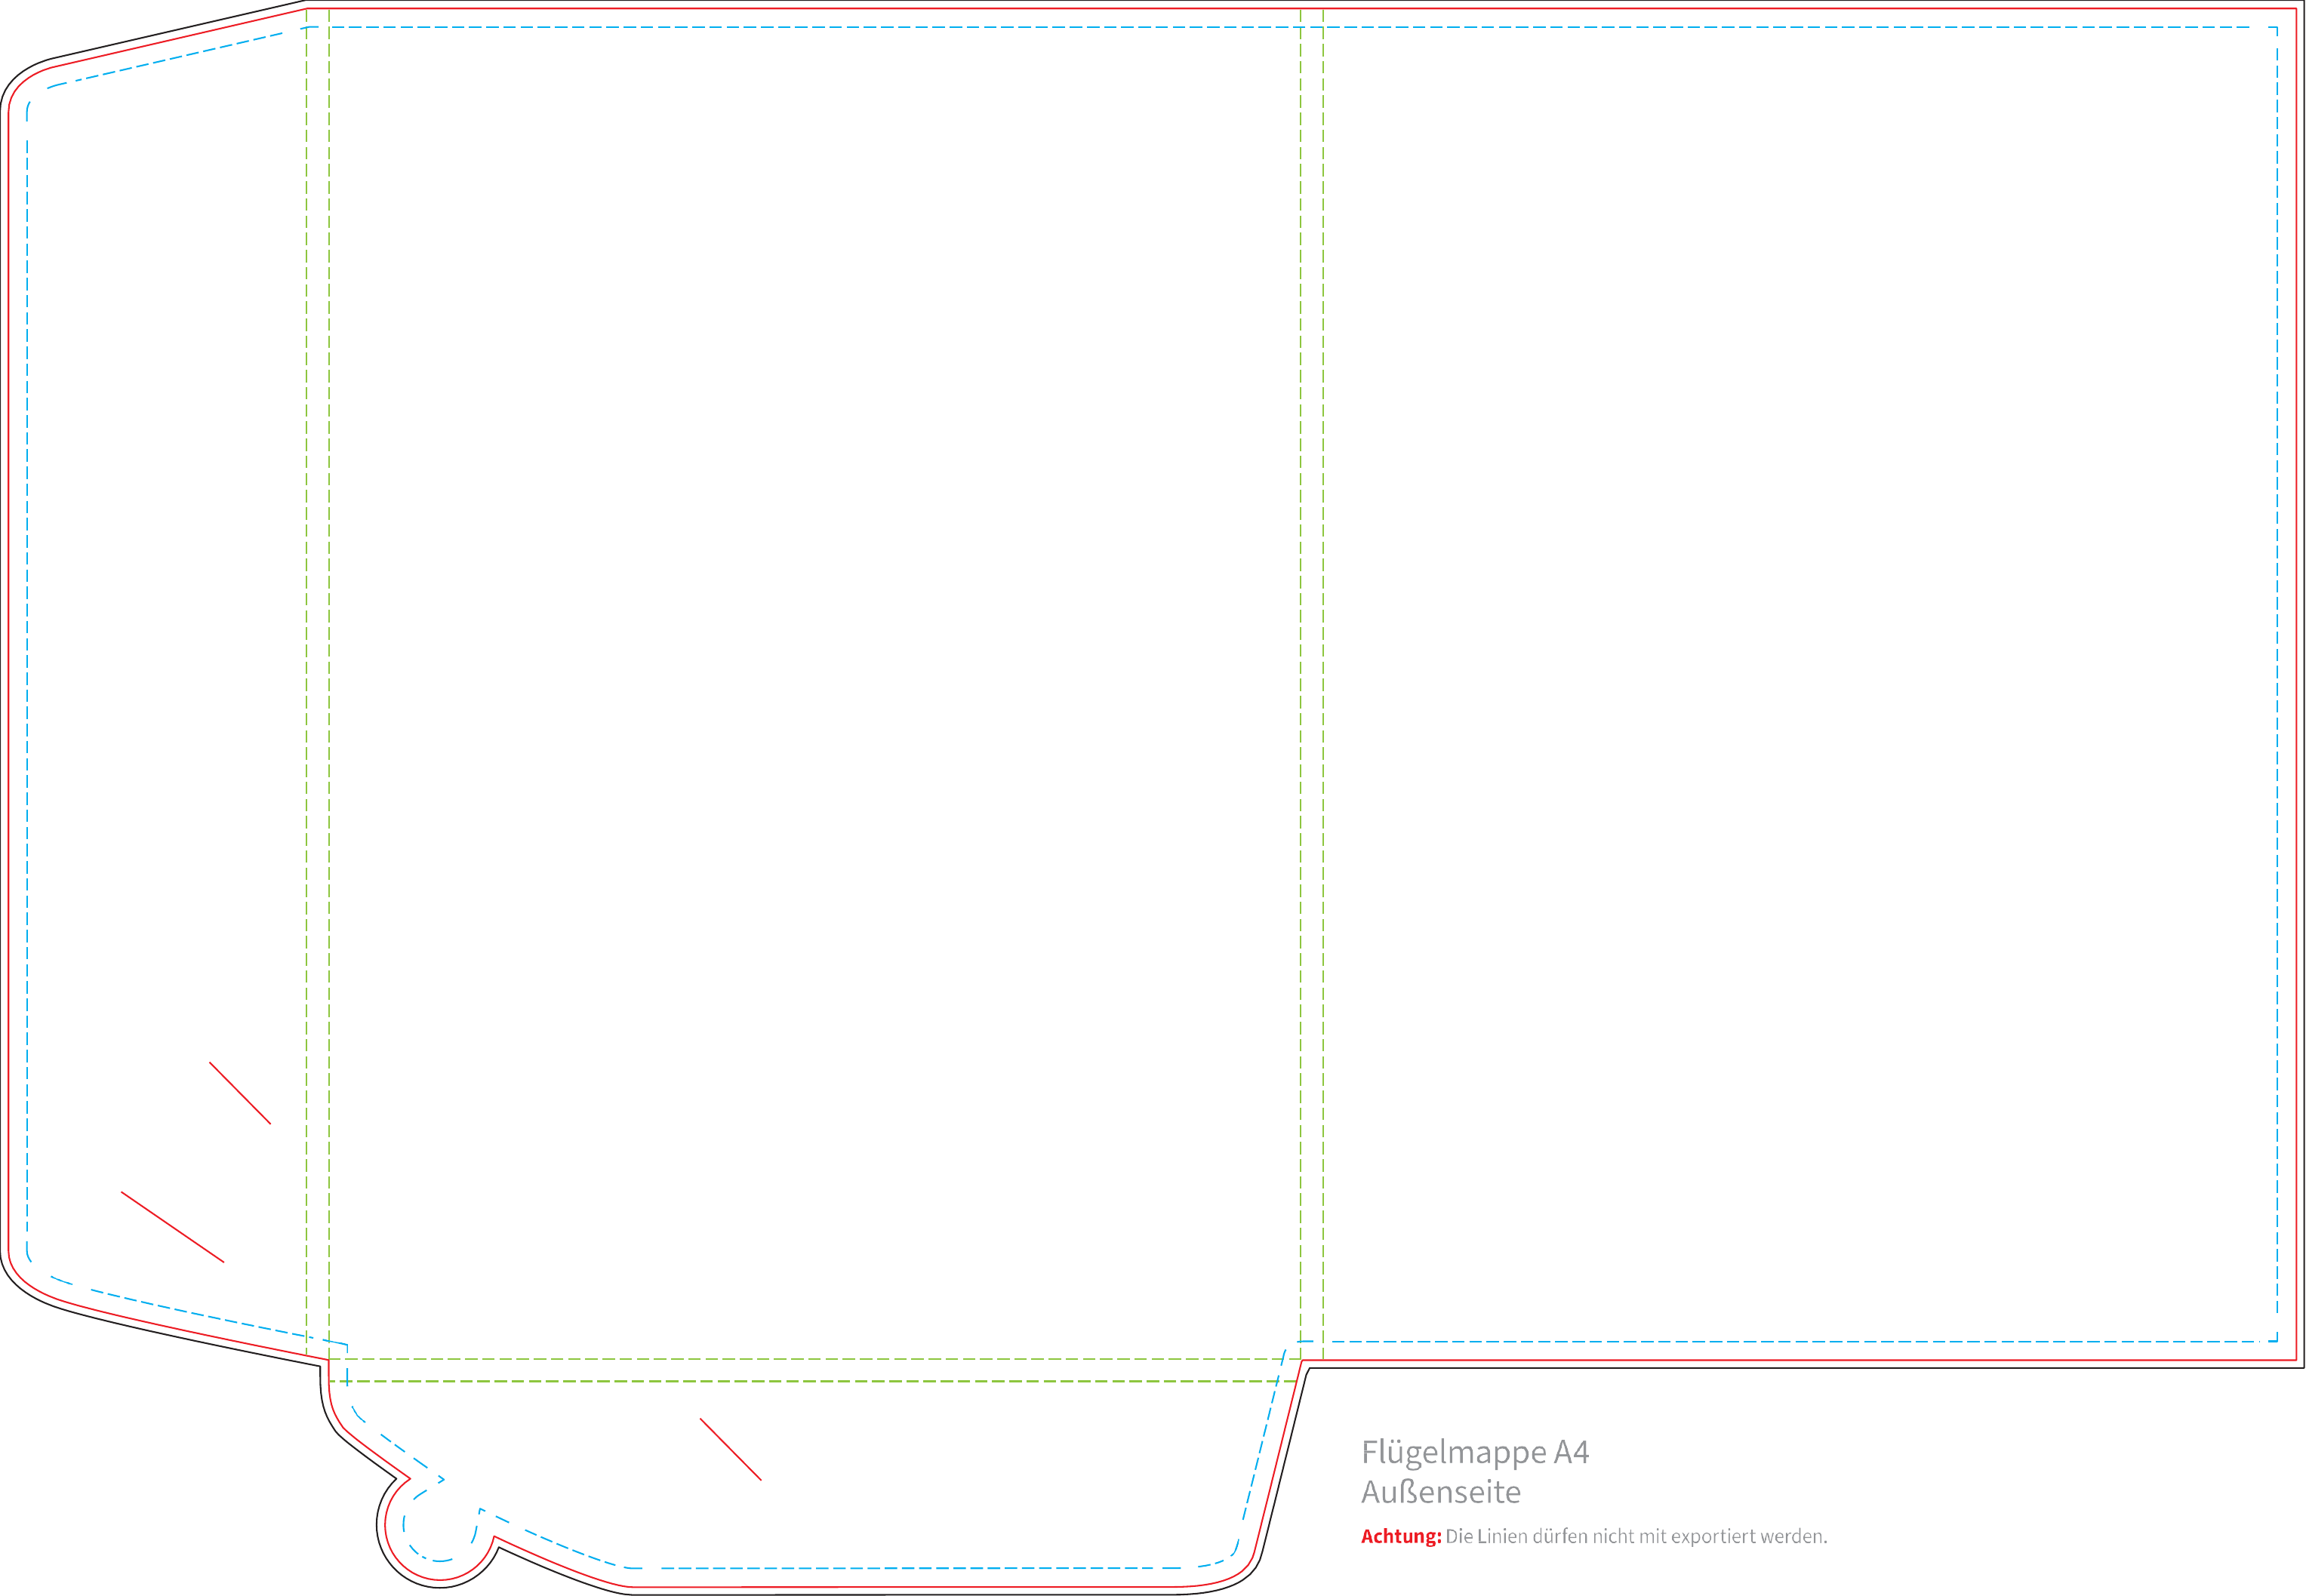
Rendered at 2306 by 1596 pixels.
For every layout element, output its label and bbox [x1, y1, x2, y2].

text_box [0, 0, 2305, 1596]
